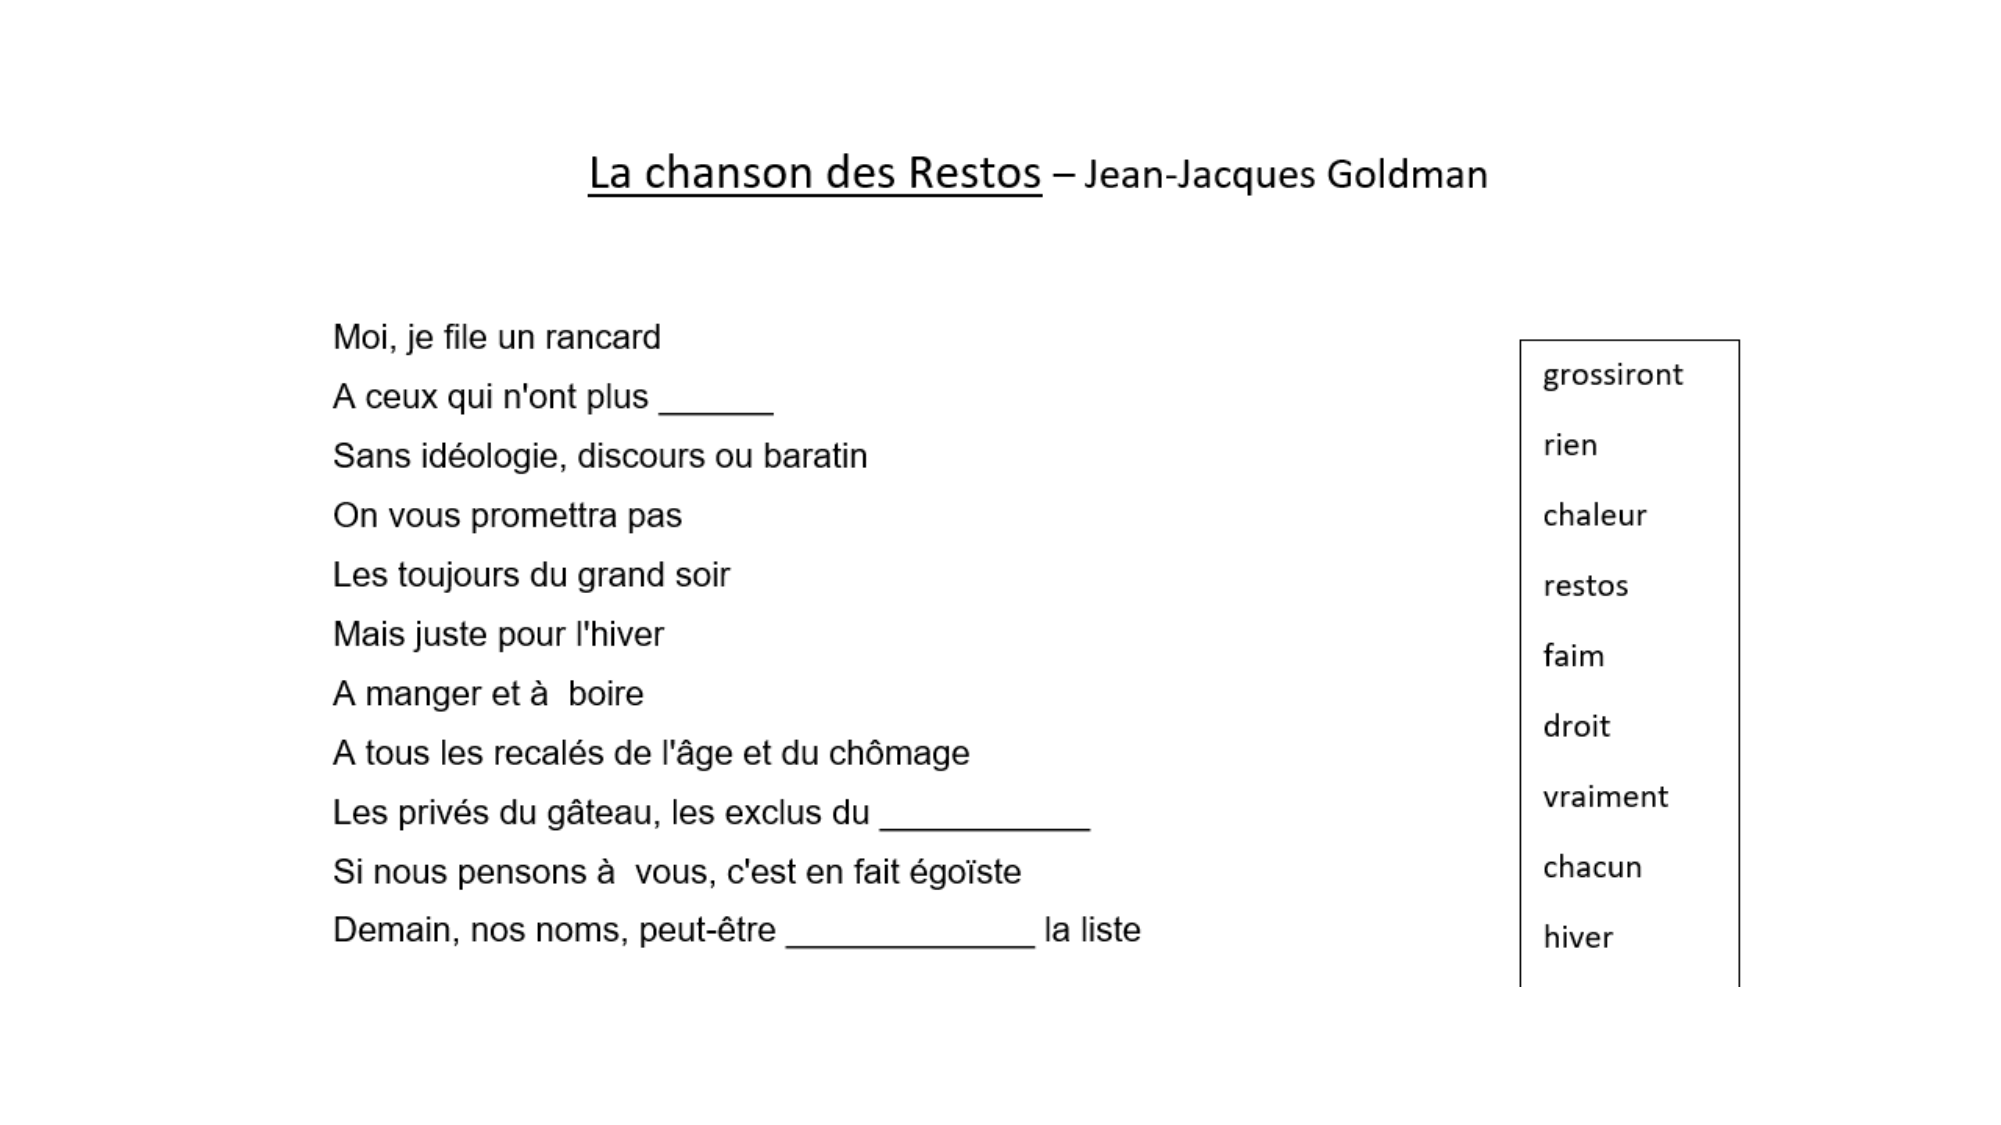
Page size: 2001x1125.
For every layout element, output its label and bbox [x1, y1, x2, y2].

picture [183, 138, 1817, 987]
